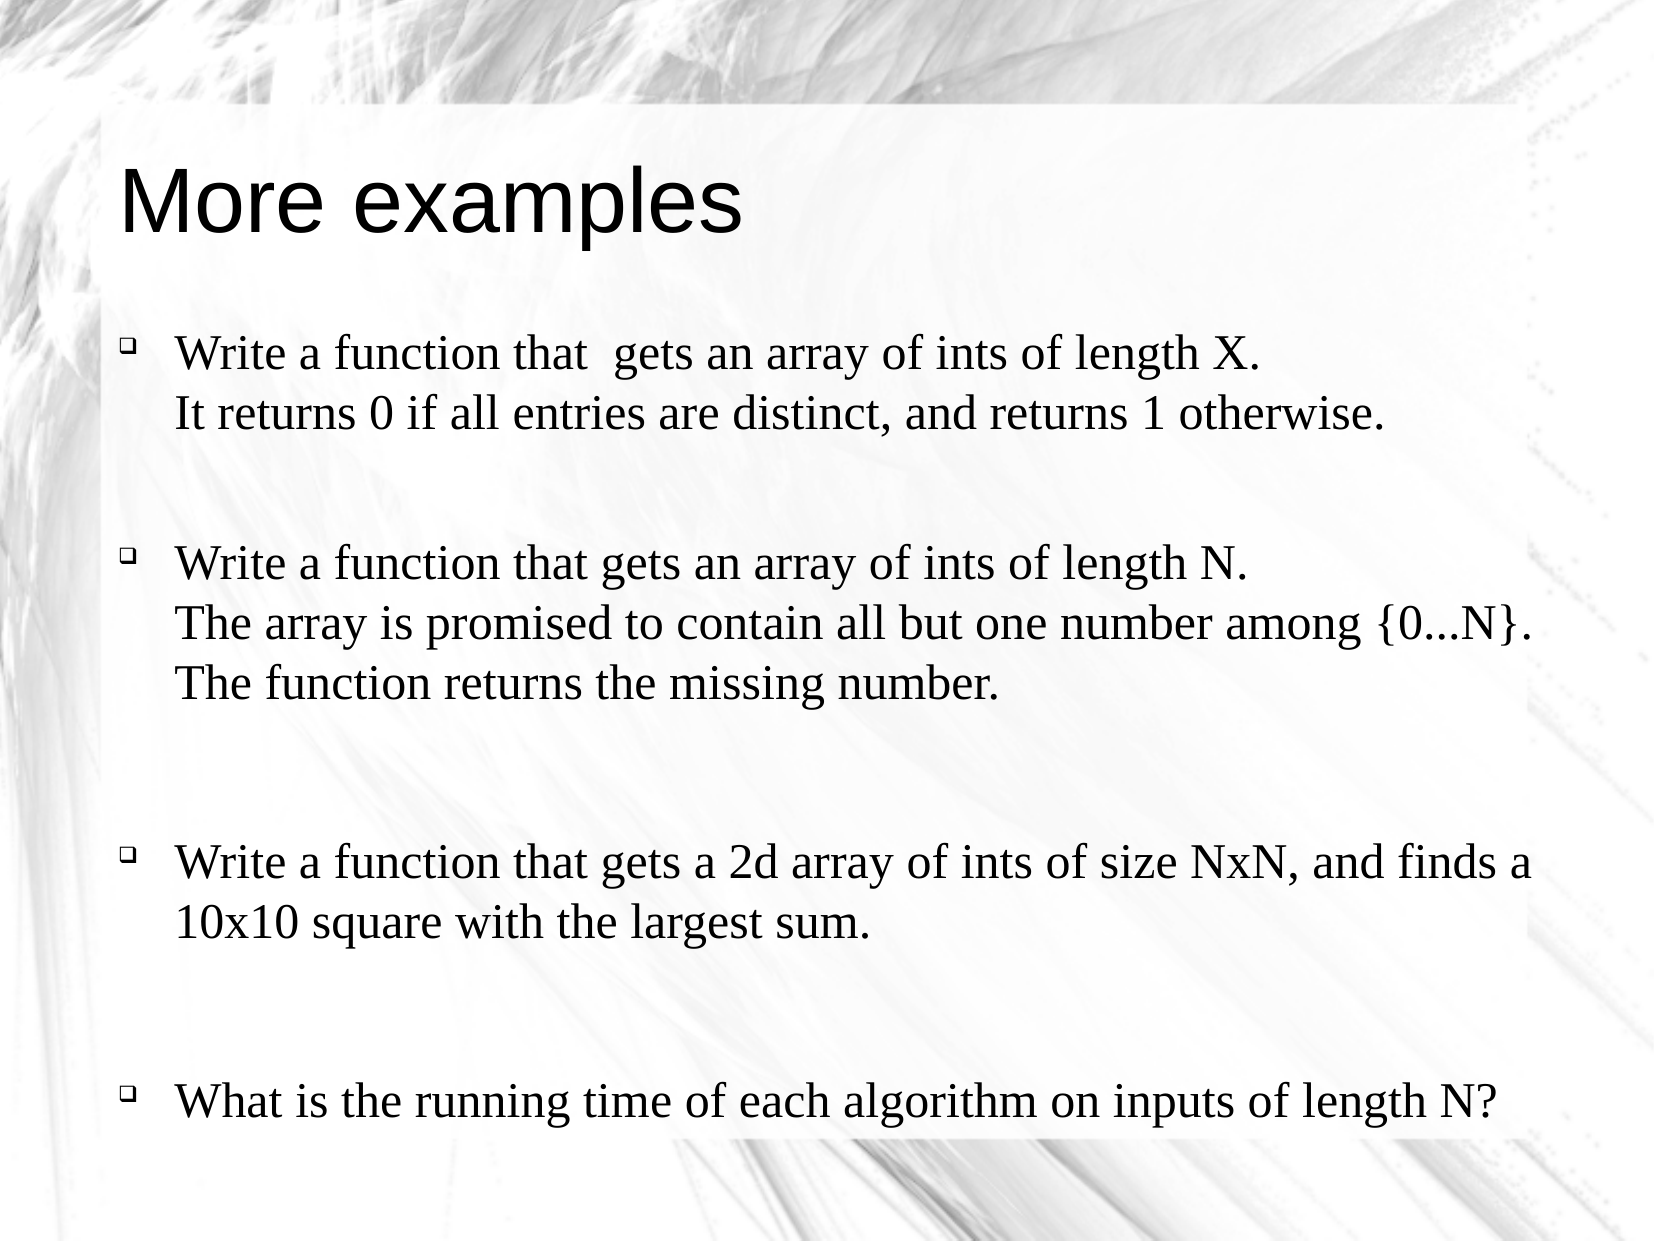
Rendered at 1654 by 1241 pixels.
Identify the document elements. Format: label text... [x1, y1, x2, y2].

picture [0, 0, 1654, 1241]
list Write a function that gets an array of ints of length X. It returns 0 if all entries are distinct, and returns 1 otherwise. Write a function that gets an array of ints of length N. The array is promised to contain all but one number among {0...N}. The function returns the missing number. Write a function that gets a 2d array of ints of size NxN, and finds a 10x10 square with the largest sum. What is the running time of each algorithm on inputs of length N? [118, 319, 1571, 1109]
title More examples [118, 112, 1506, 281]
